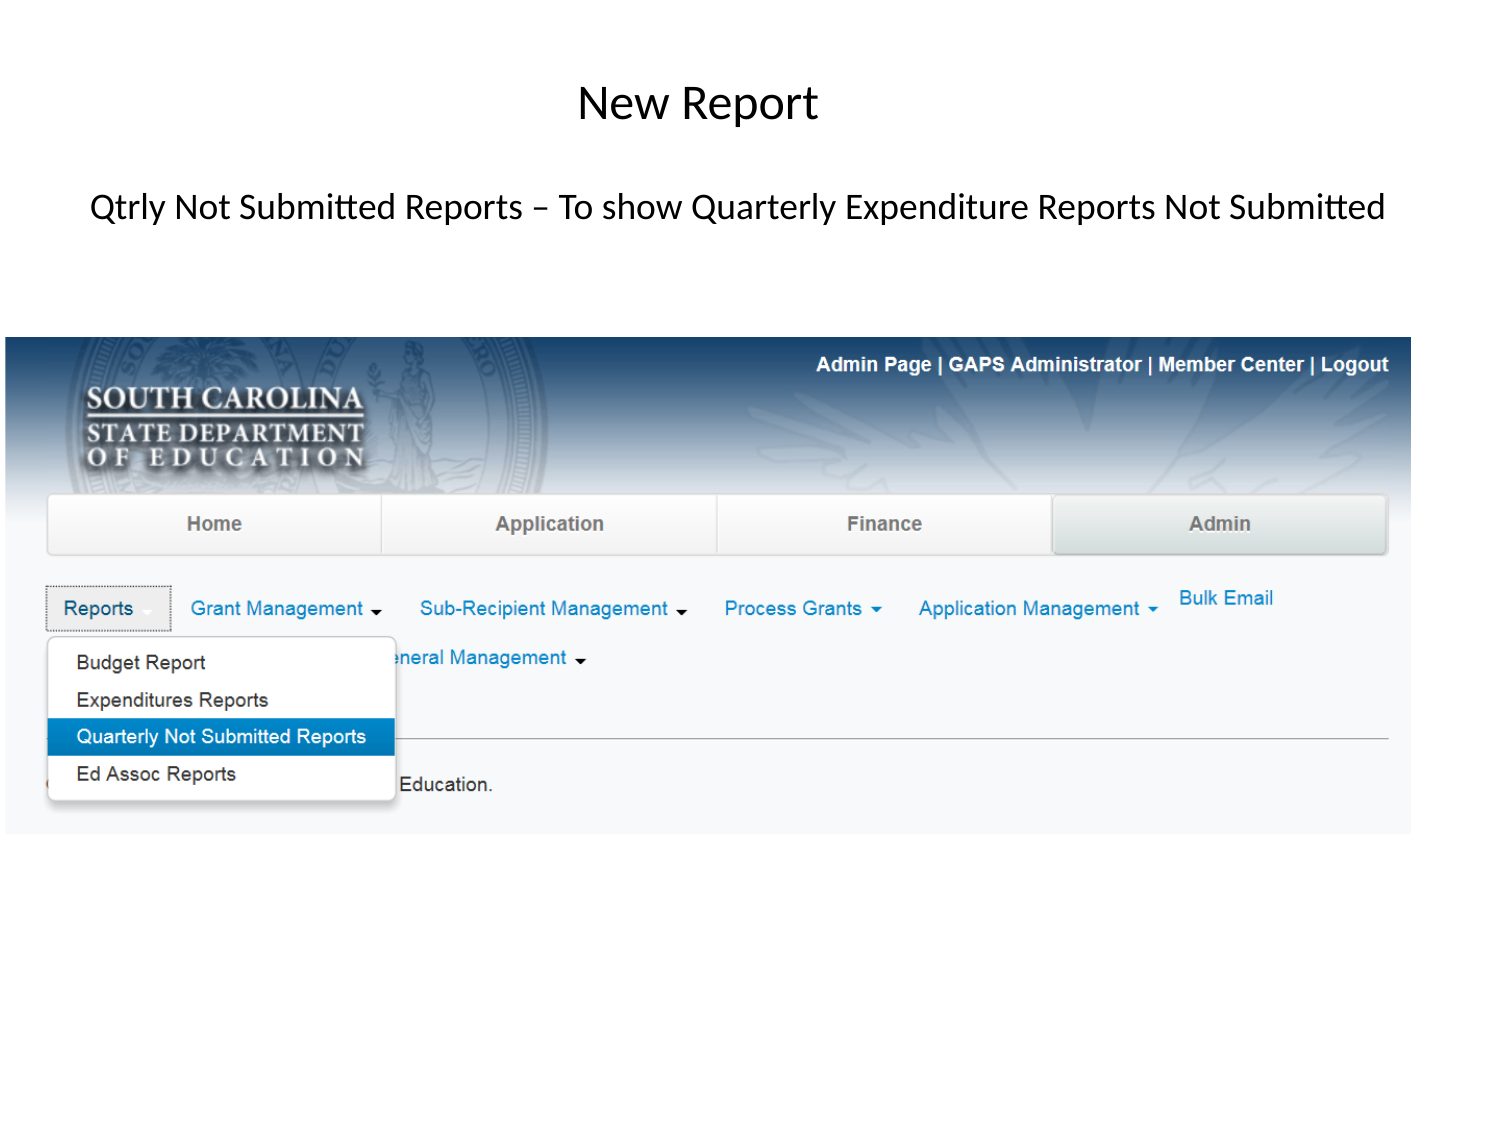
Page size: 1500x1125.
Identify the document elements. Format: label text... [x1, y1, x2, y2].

text_box New Report [112, 62, 1338, 138]
text_box Qtrly Not Submitted Reports – To show Quarterly Expenditure Reports Not Submitted [75, 174, 1411, 235]
picture [5, 337, 1412, 834]
